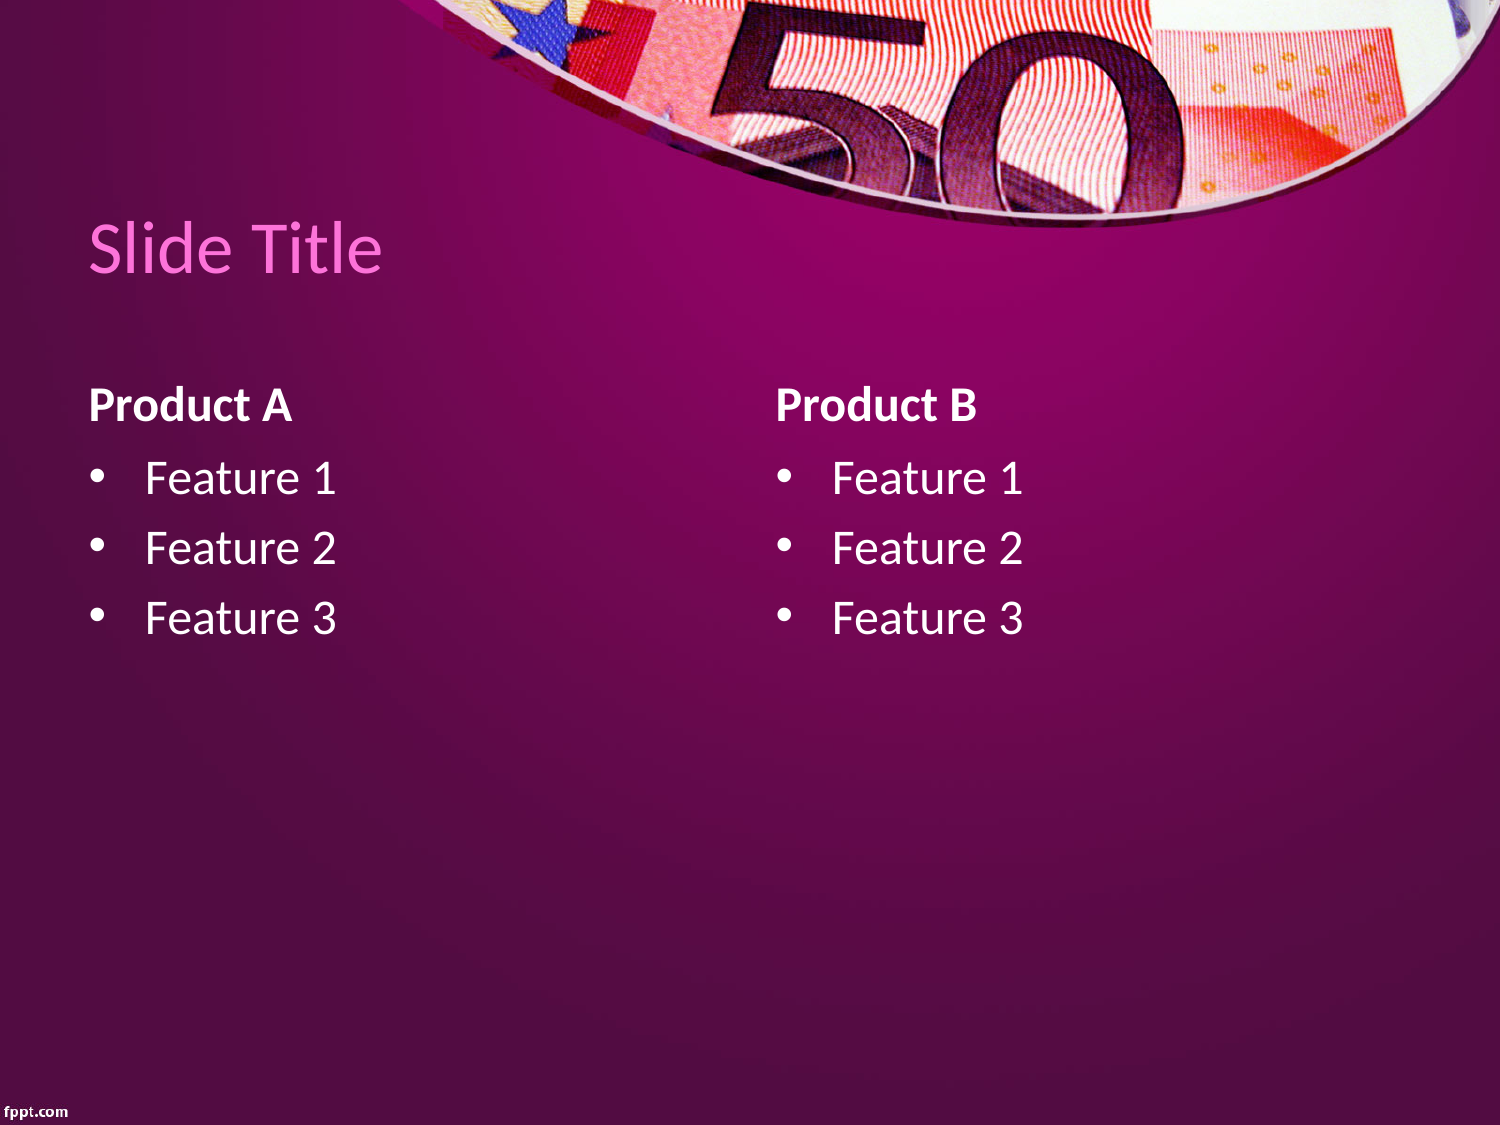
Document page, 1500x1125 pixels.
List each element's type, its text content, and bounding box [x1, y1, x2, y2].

picture [0, 0, 1500, 1125]
title Slide Title [73, 149, 1424, 337]
list Feature 1 Feature 2 Feature 3 [760, 437, 1424, 936]
list Product A [73, 333, 737, 437]
list Feature 1 Feature 2 Feature 3 [73, 437, 737, 936]
list Product B [760, 333, 1424, 437]
